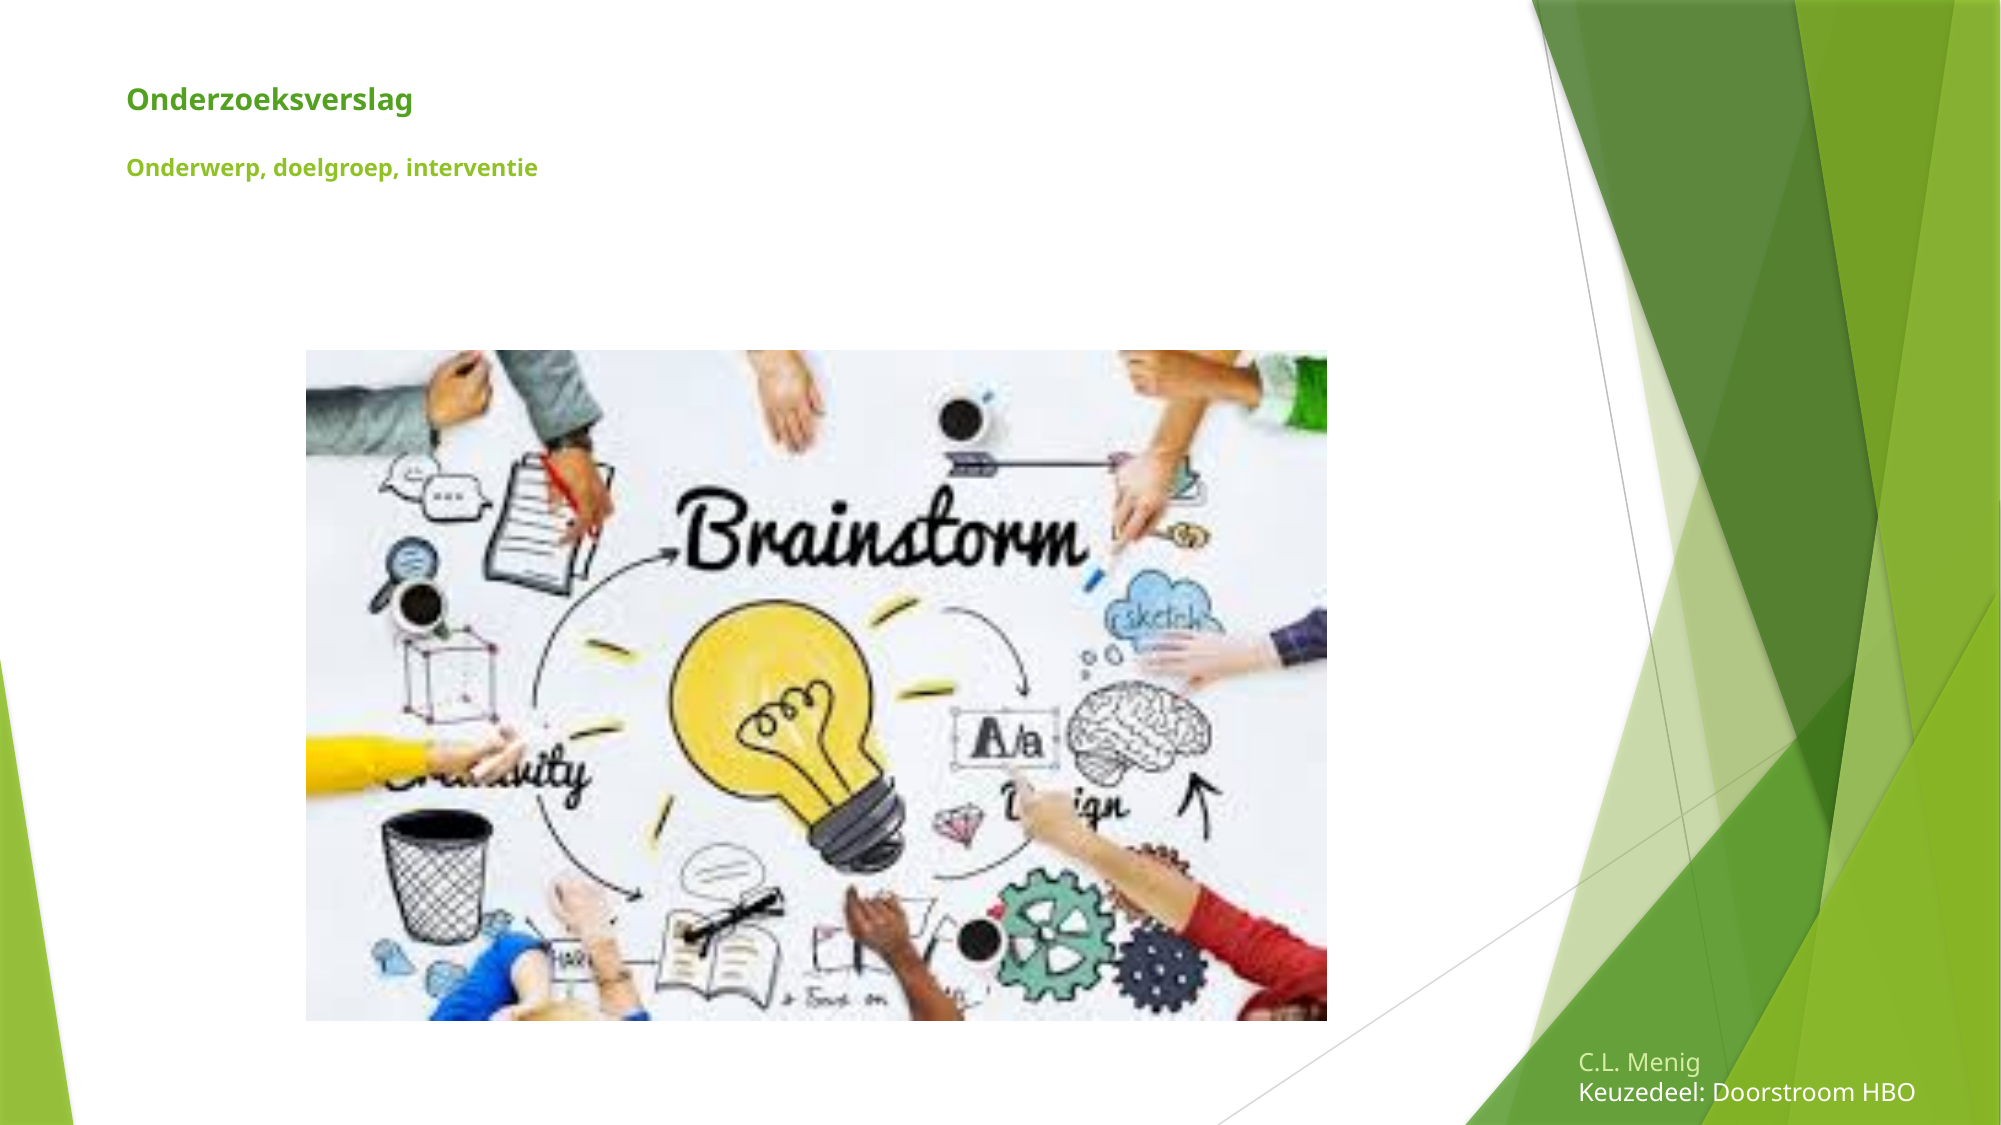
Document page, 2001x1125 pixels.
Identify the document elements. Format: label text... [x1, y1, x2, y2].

title Onderzoeksverslag Onderwerp, doelgroep, interventie [111, 72, 1522, 224]
text_box C.L. Menig Keuzedeel: Doorstroom HBO [1563, 1038, 2000, 1114]
picture [305, 349, 1327, 1022]
